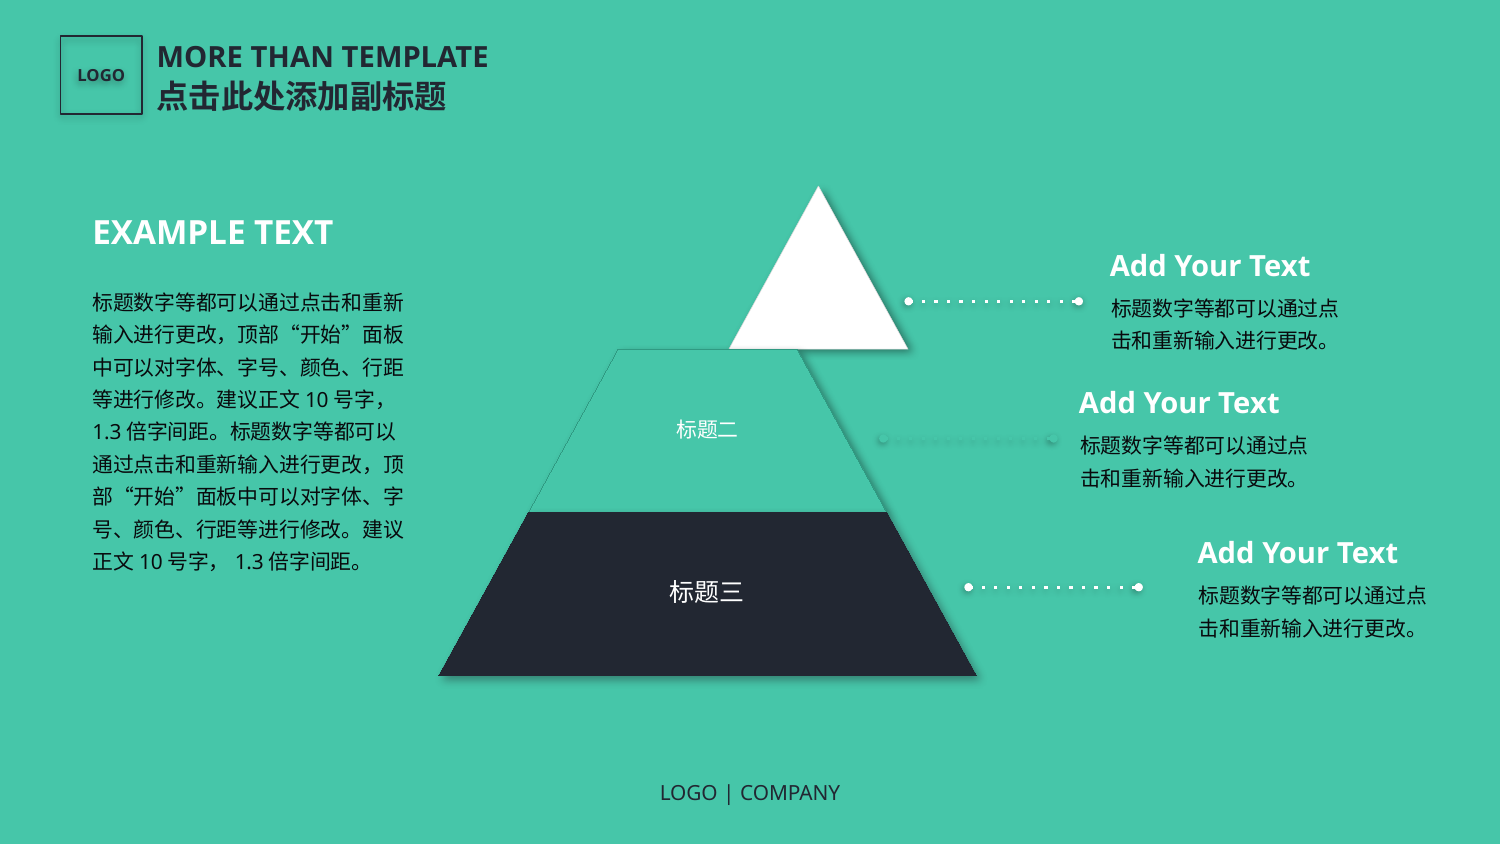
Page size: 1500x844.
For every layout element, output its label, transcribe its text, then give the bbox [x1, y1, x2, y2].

text_box LOGO [60, 35, 143, 115]
text_box MORE THAN TEMPLATE 点击此处添加副标题 [141, 26, 514, 123]
text_box Add Your Text [1064, 376, 1295, 427]
text_box EXAMPLE TEXT [77, 183, 367, 259]
text_box Add Your Text [1095, 239, 1326, 290]
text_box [438, 185, 977, 676]
text_box LOGO | COMPANY [588, 777, 912, 812]
text_box 标题数字等都可以通过点击和重新输入进行更改。 [1096, 280, 1367, 361]
text_box Add Your Text [1182, 526, 1414, 577]
text_box 标题数字等都可以通过点击和重新输入进行更改。 [1065, 417, 1336, 498]
text_box 标题数字等都可以通过点击和重新输入进行更改。 [1183, 567, 1454, 648]
text_box 标题数字等都可以通过点击和重新输入进行更改，顶部“开始”面板中可以对字体、字号、颜色、行距等进行修改。建议正文10号字，1.3倍字间距。标题数字等都可以通过点击和重新输入进行更改，顶部“开始”面板中可以对字体、字号、颜色、行距等进行修改。建议正文10号字，1.3倍字间距。 [77, 274, 421, 581]
